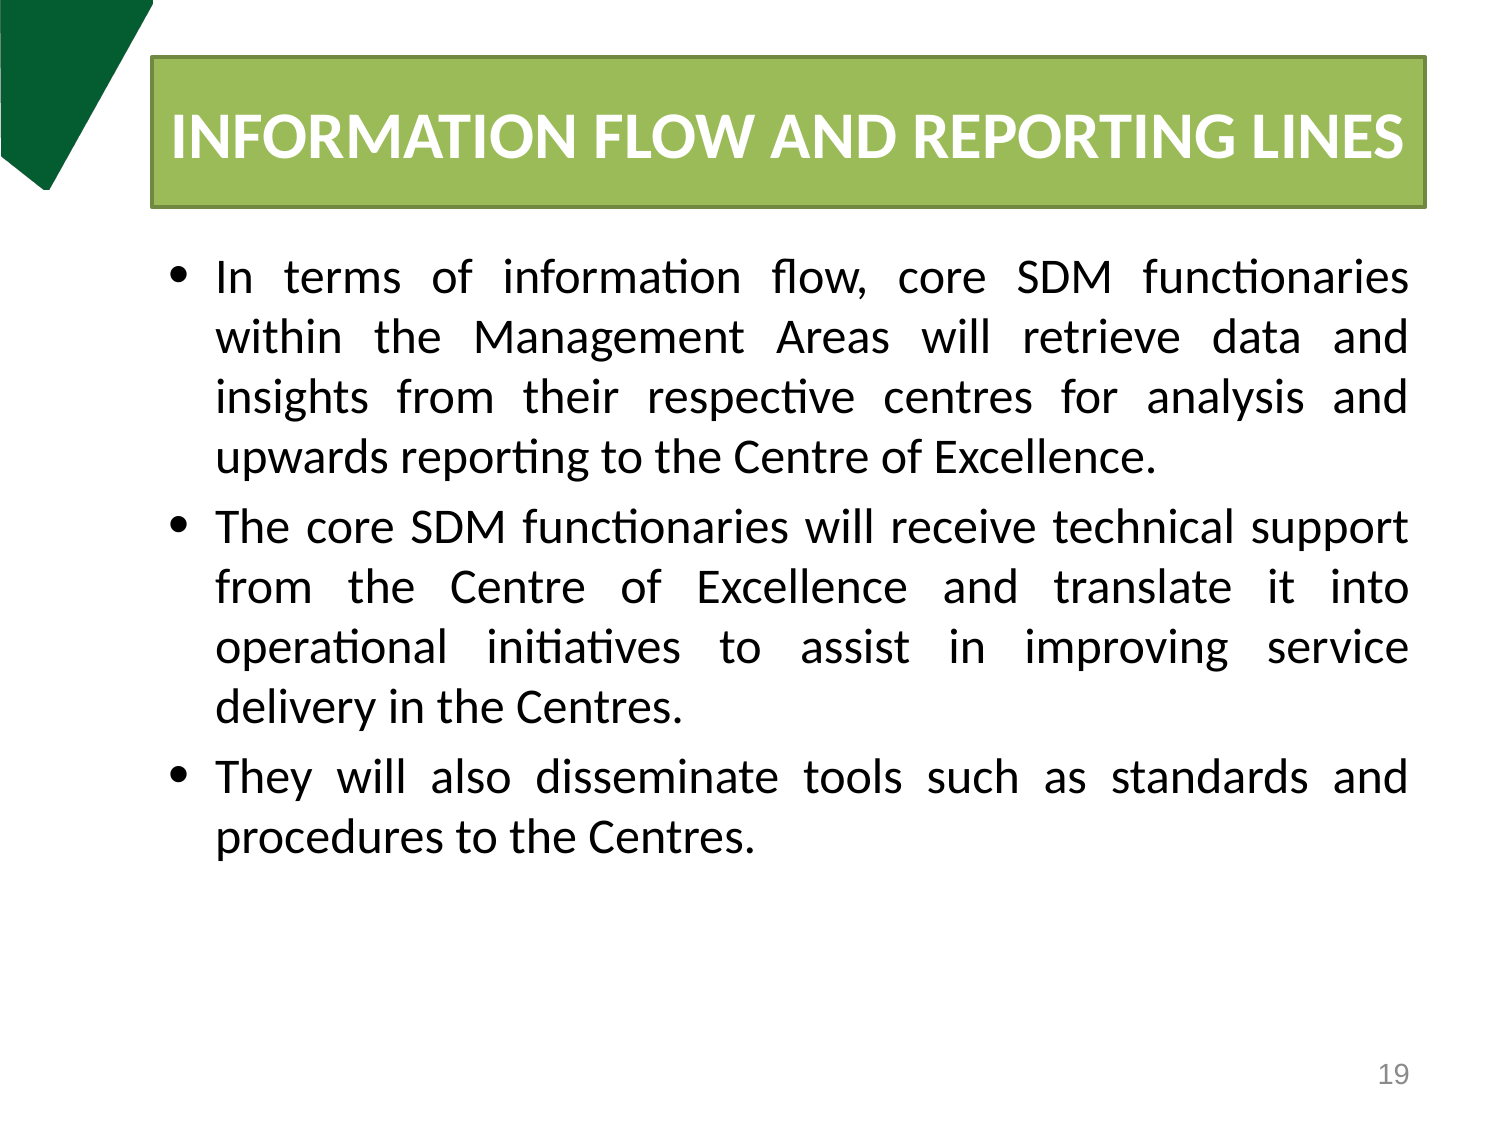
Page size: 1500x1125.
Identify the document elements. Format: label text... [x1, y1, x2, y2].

slide_number 19 [1074, 1042, 1425, 1103]
list In terms of information flow, core SDM functionaries within the Management Areas will retrieve data and insights from their respective centres for analysis and upwards reporting to the Centre of Excellence. The core SDM functionaries will receive technical support from the Centre of Excellence and translate it into operational initiatives to assist in improving service delivery in the Centres. They will also disseminate tools such as standards and procedures to the Centres. [125, 236, 1425, 1074]
title INFORMATION FLOW AND REPORTING LINES [152, 57, 1425, 208]
picture [0, 0, 153, 190]
